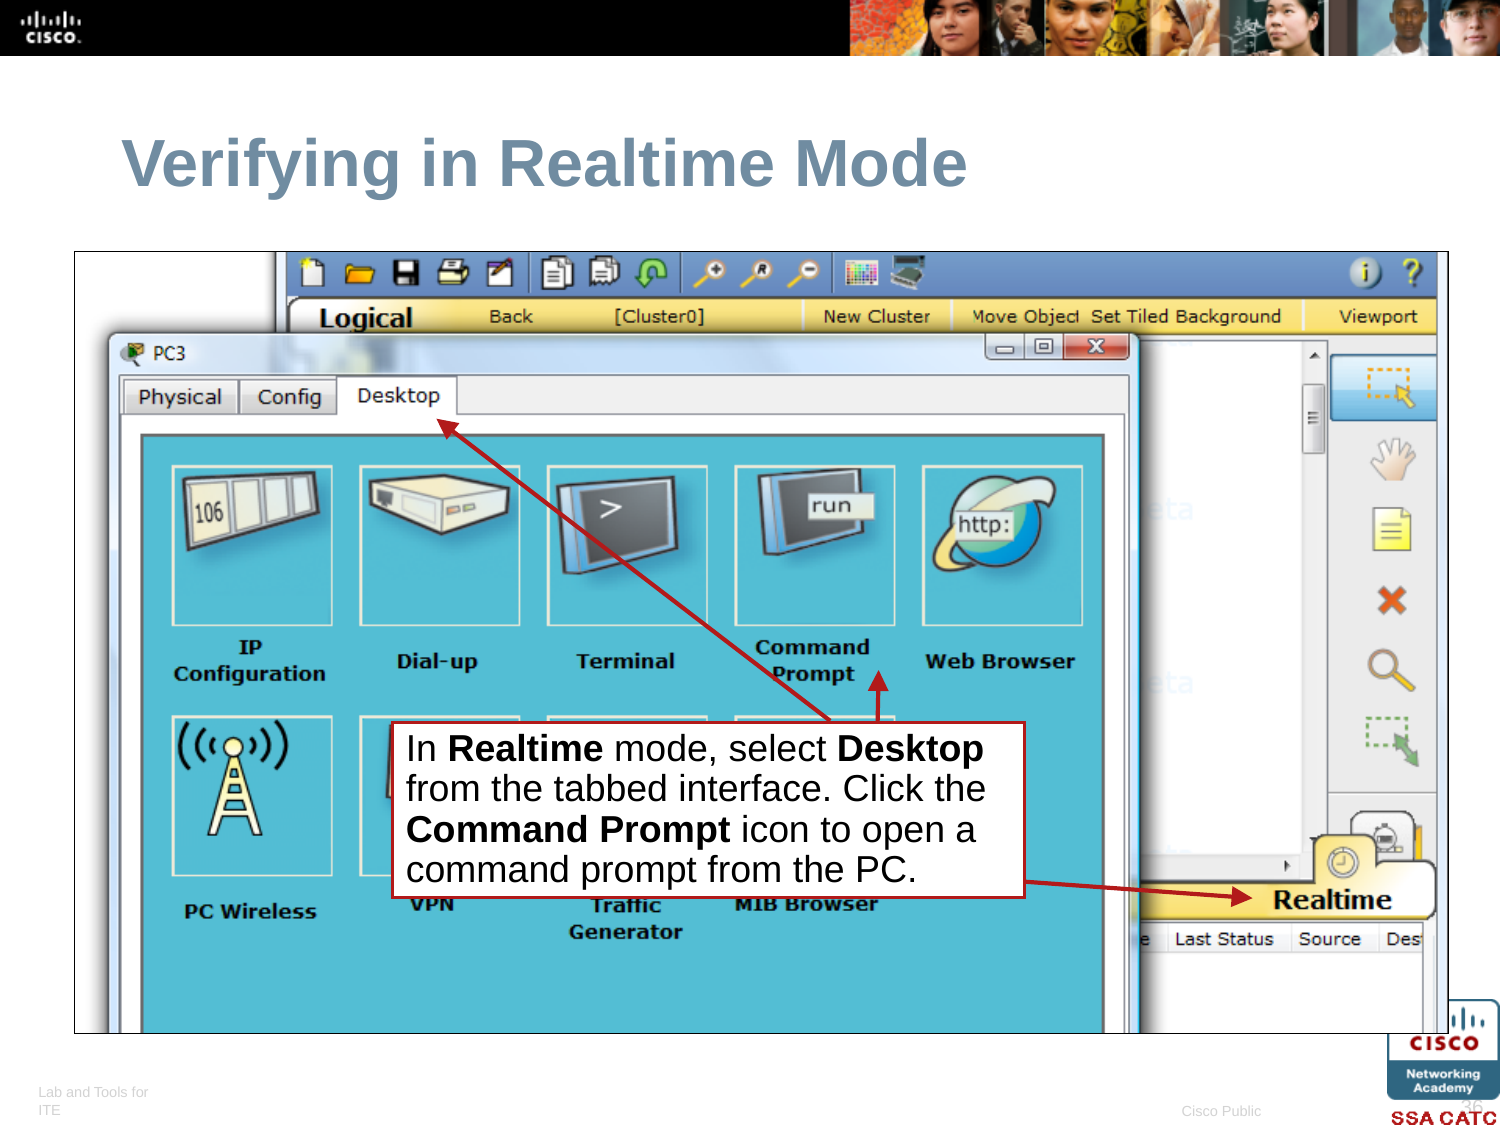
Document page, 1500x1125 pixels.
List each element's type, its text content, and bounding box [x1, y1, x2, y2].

picture [74, 251, 1500, 1125]
title Verifying in Realtime Mode [107, 113, 1444, 208]
picture [0, 0, 1500, 56]
